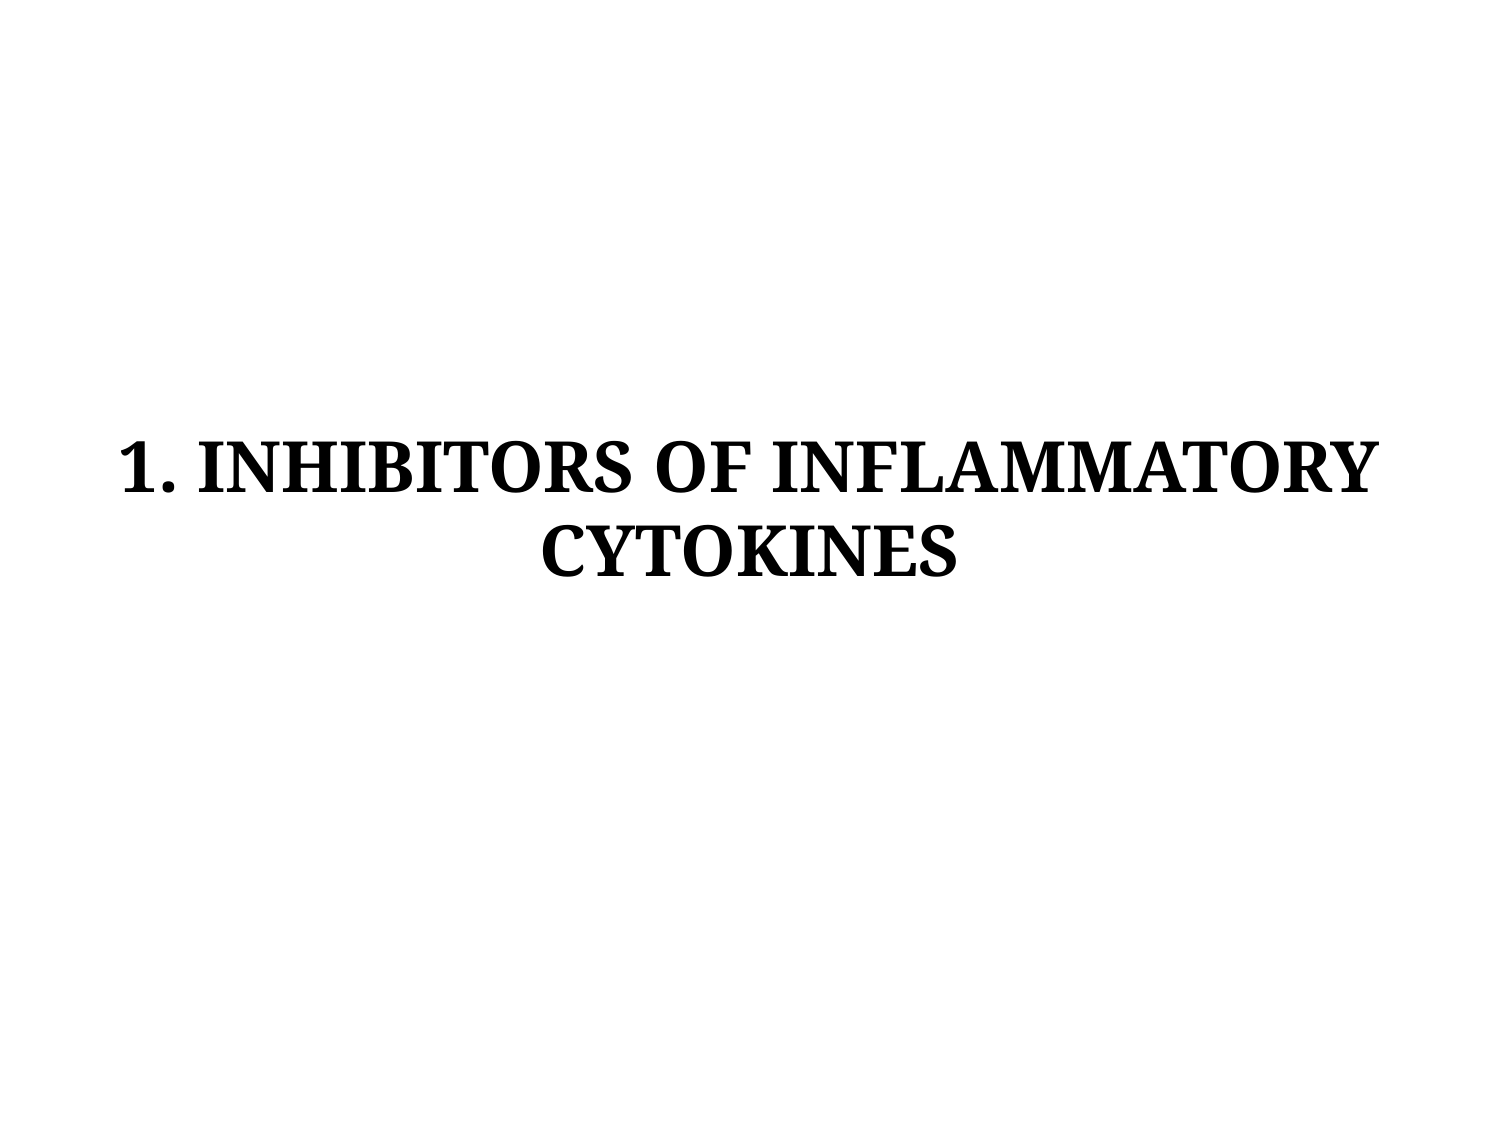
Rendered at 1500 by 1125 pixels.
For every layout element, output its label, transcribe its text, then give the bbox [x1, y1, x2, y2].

title 1. INHIBITORS OF INFLAMMATORY CYTOKINES [75, 412, 1425, 600]
